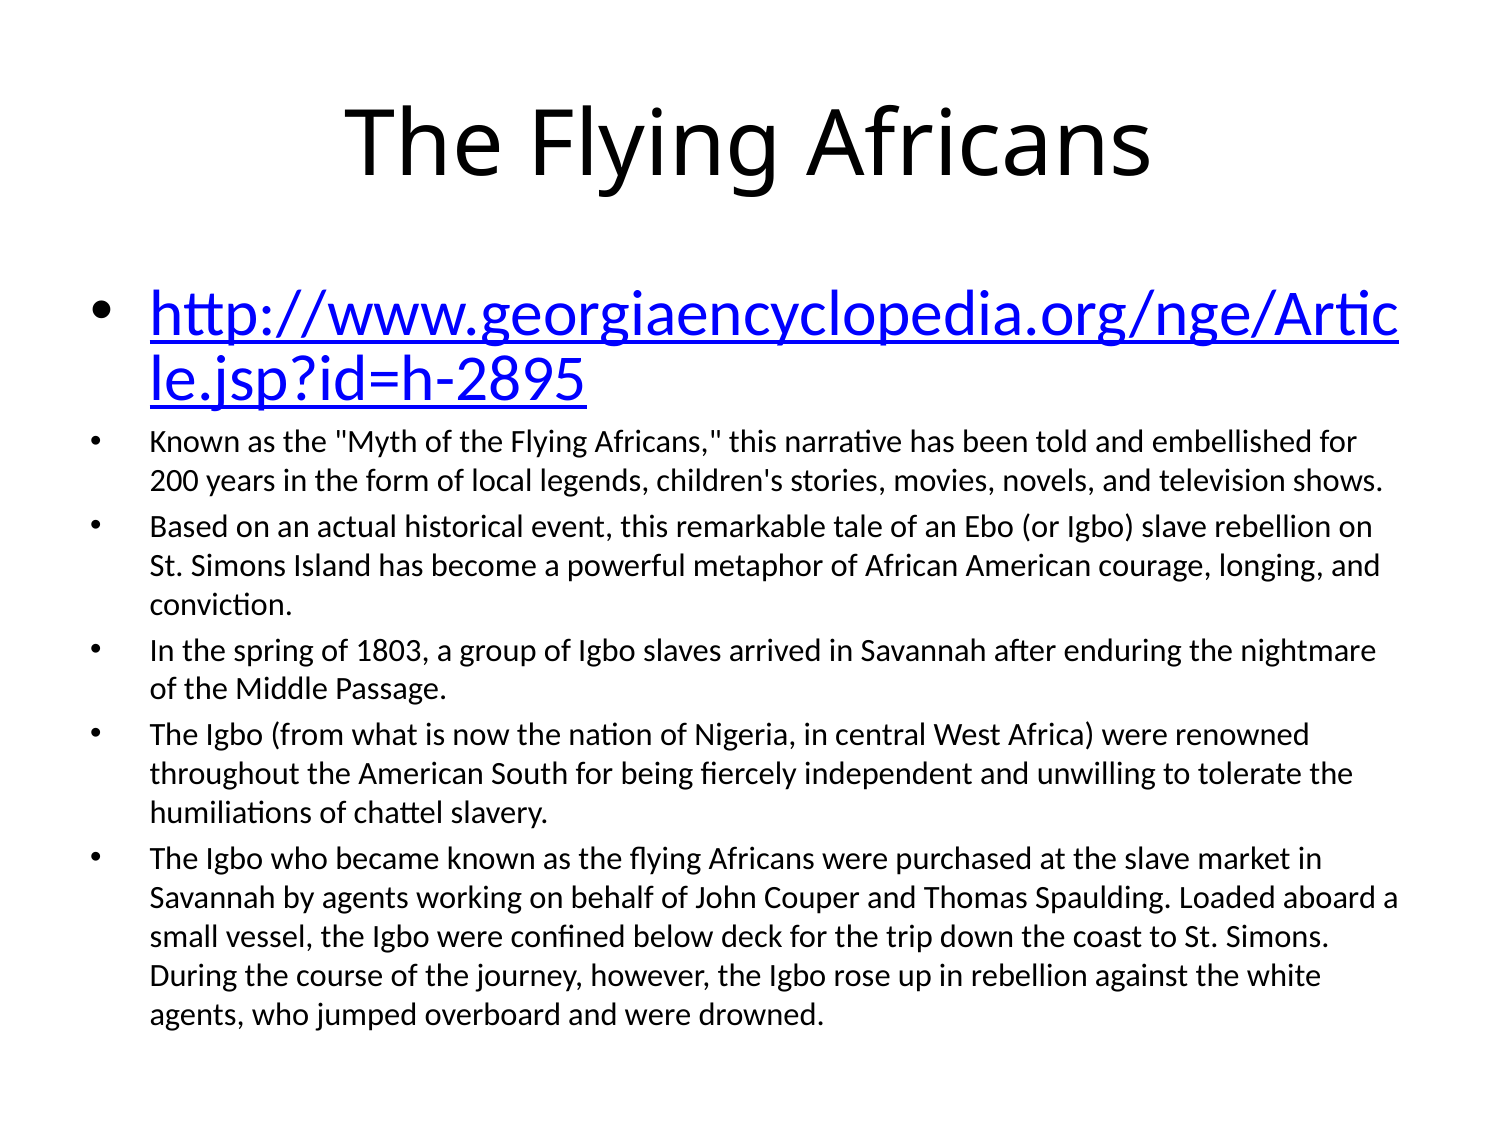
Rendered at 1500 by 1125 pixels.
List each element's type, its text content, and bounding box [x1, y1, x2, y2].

title The Flying Africans [75, 45, 1425, 233]
list http://www.georgiaencyclopedia.org/nge/Article.jsp?id=h-2895 Known as the "Myth of the Flying Africans," this narrative has been told and embellished for 200 years in the form of local legends, children's stories, movies, novels, and television shows. Based on an actual historical event, this remarkable tale of an Ebo (or Igbo) slave rebellion on St. Simons Island has become a powerful metaphor of African American courage, longing, and conviction. In the spring of 1803, a group of Igbo slaves arrived in Savannah after enduring the nightmare of the Middle Passage. The Igbo (from what is now the nation of Nigeria, in central West Africa) were renowned throughout the American South for being fiercely independent and unwilling to tolerate the humiliations of chattel slavery. The Igbo who became known as the flying Africans were purchased at the slave market in Savannah by agents working on behalf of John Couper and Thomas Spaulding. Loaded aboard a small vessel, the Igbo were confined below deck for the trip down the coast to St. Simons. During the course of the journey, however, the Igbo rose up in rebellion against the white agents, who jumped overboard and were drowned. [75, 262, 1425, 1005]
